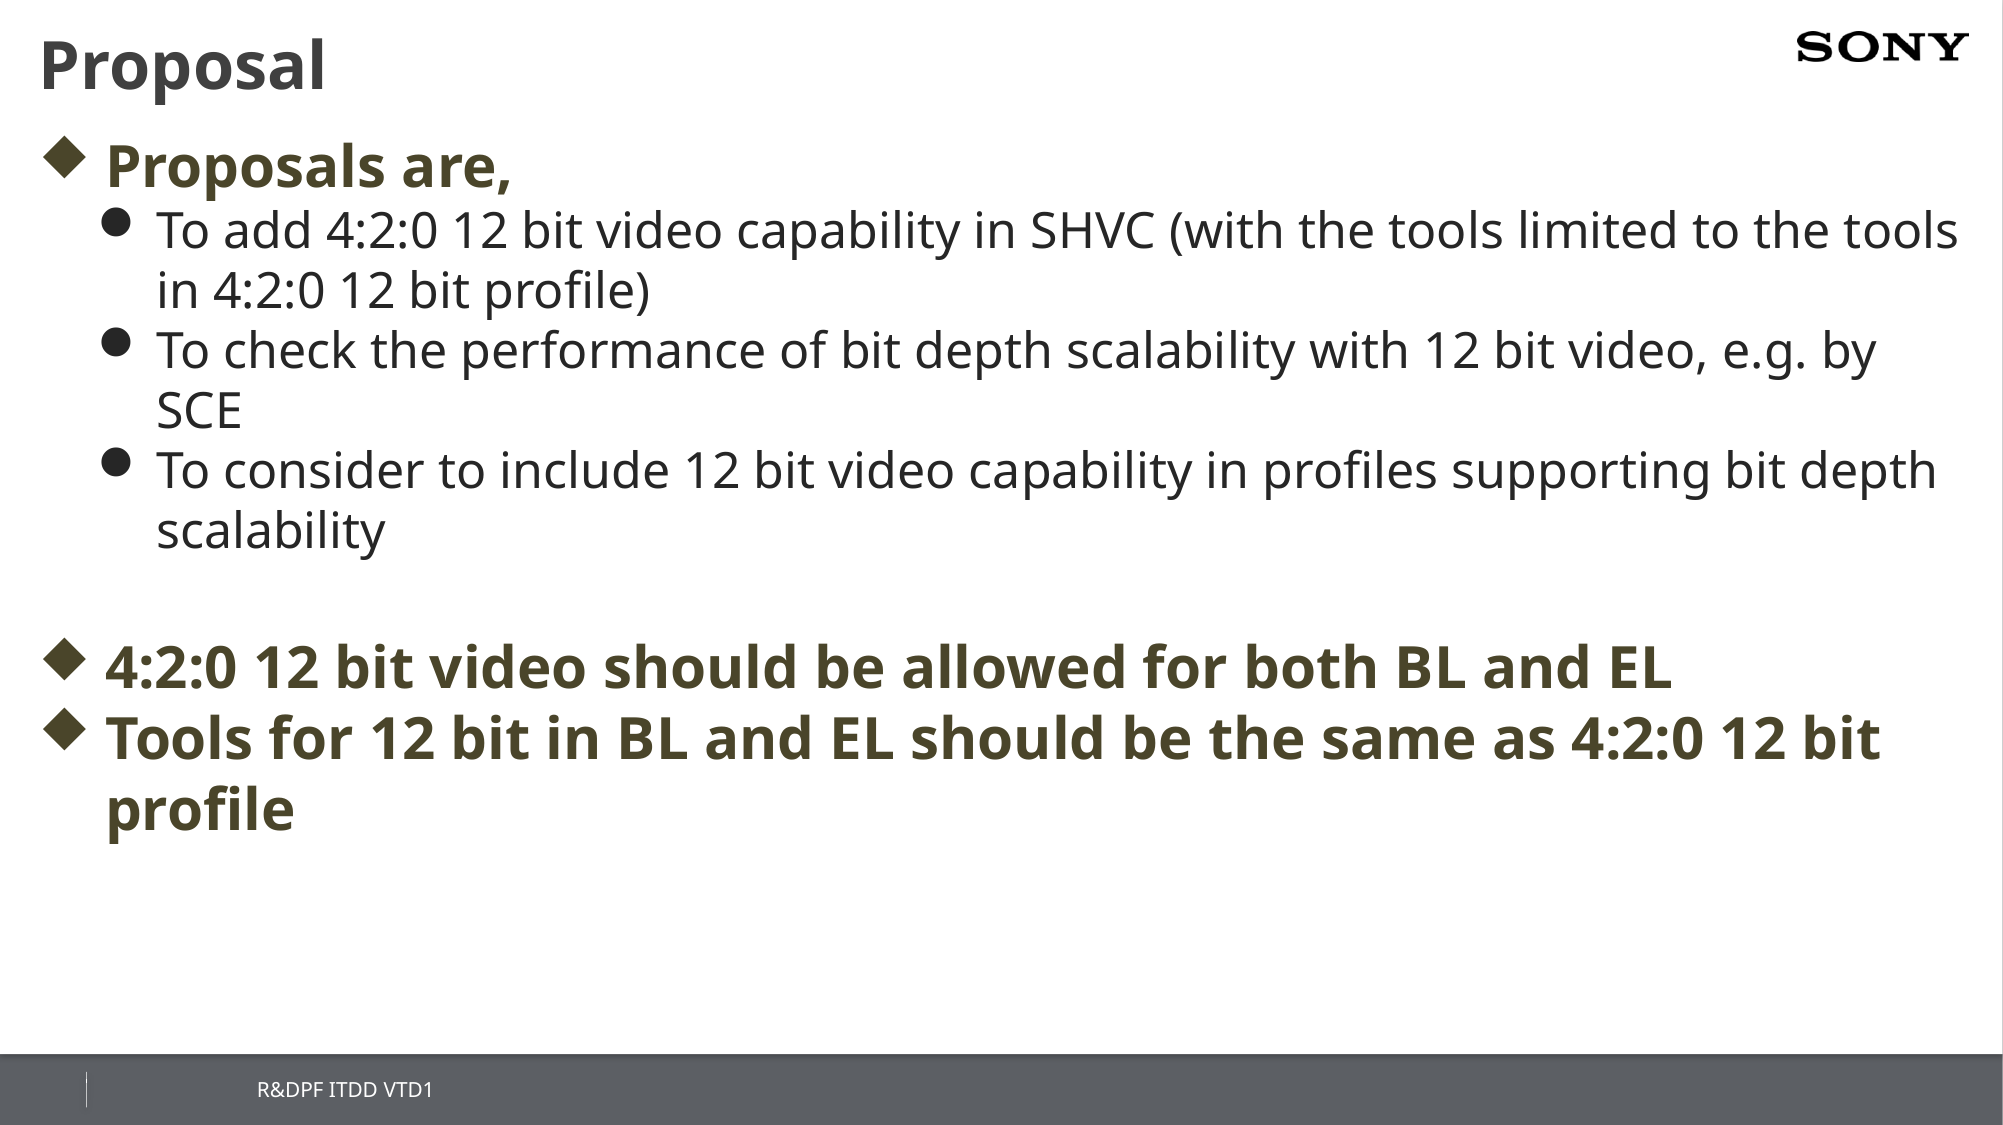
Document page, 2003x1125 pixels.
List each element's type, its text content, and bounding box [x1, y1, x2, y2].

title Proposal [38, 10, 1735, 103]
list Proposals are, To add 4:2:0 12 bit video capability in SHVC (with the tools limited to the tools in 4:2:0 12 bit profile) To check the performance of bit depth scalability with 12 bit video, e.g. by SCE To consider to include 12 bit video capability in profiles supporting bit depth scalability 4:2:0 12 bit video should be allowed for both BL and EL Tools for 12 bit in BL and EL should be the same as 4:2:0 12 bit profile [38, 122, 1969, 1027]
footer R&DPF ITDD VTD1 [256, 1071, 1661, 1108]
picture [1797, 31, 1969, 62]
